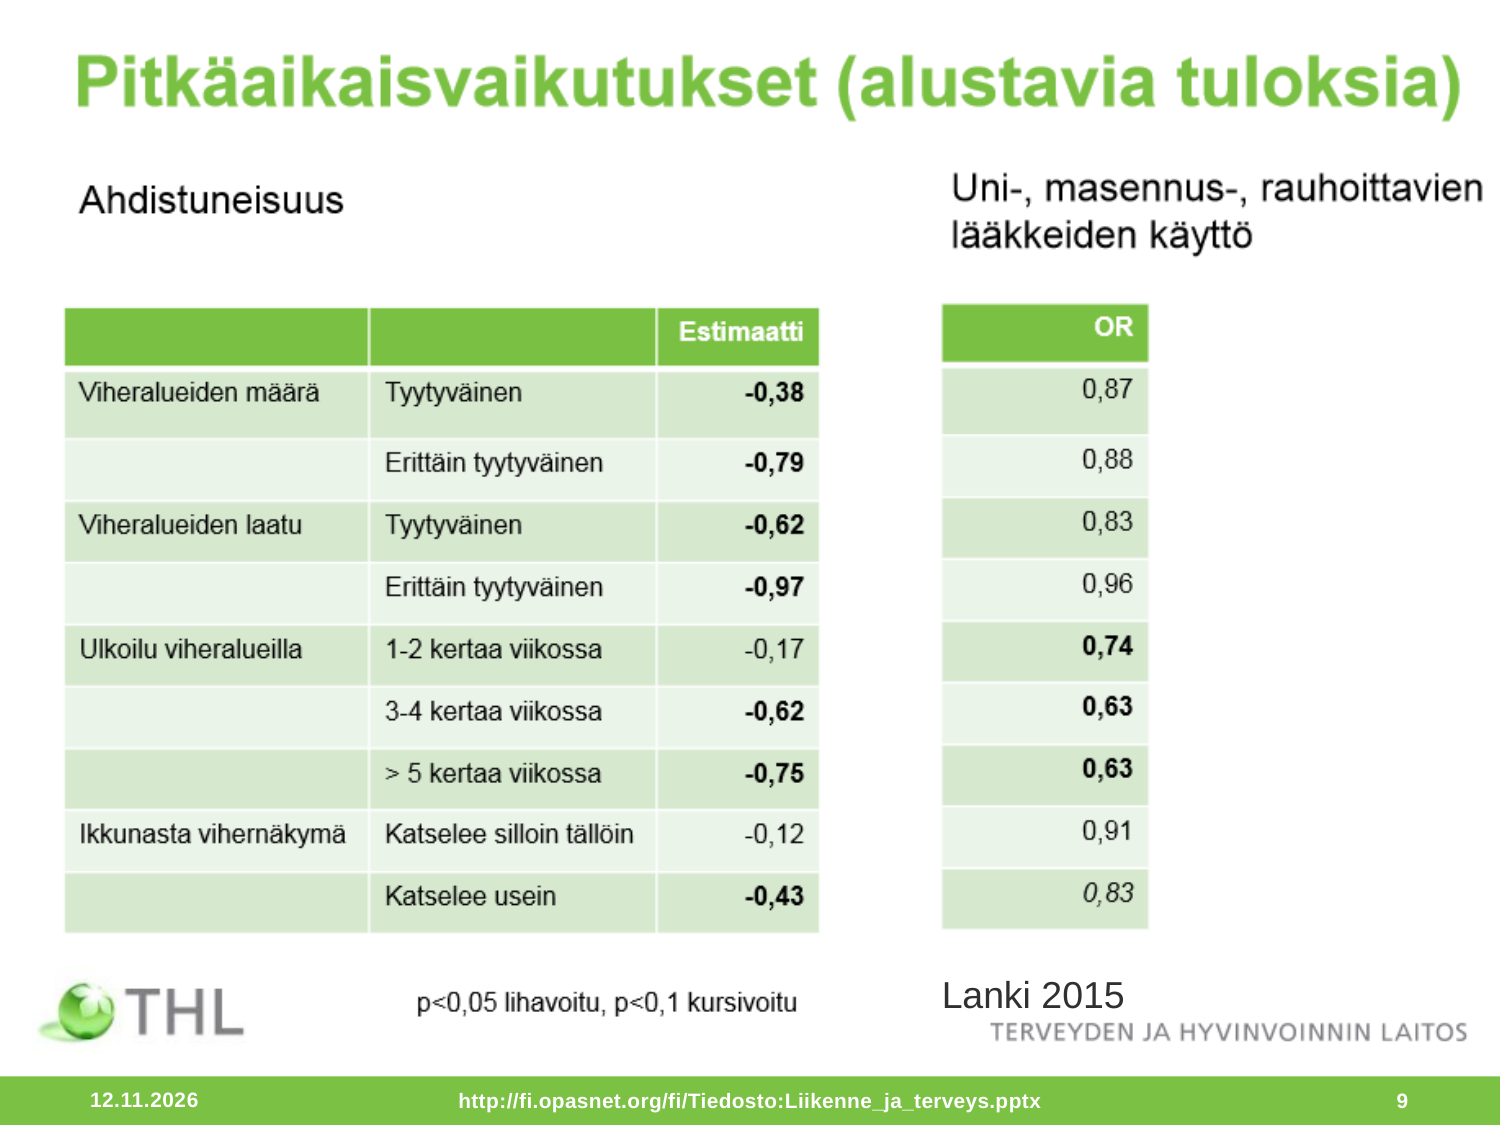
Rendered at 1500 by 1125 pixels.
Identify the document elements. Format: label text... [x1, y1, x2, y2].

footer http://fi.opasnet.org/fi/Tiedosto:Liikenne_ja_terveys.pptx [253, 1082, 1245, 1118]
slide_number 9 [1245, 1082, 1424, 1118]
picture [0, 18, 1500, 1067]
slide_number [74, 1080, 255, 1118]
